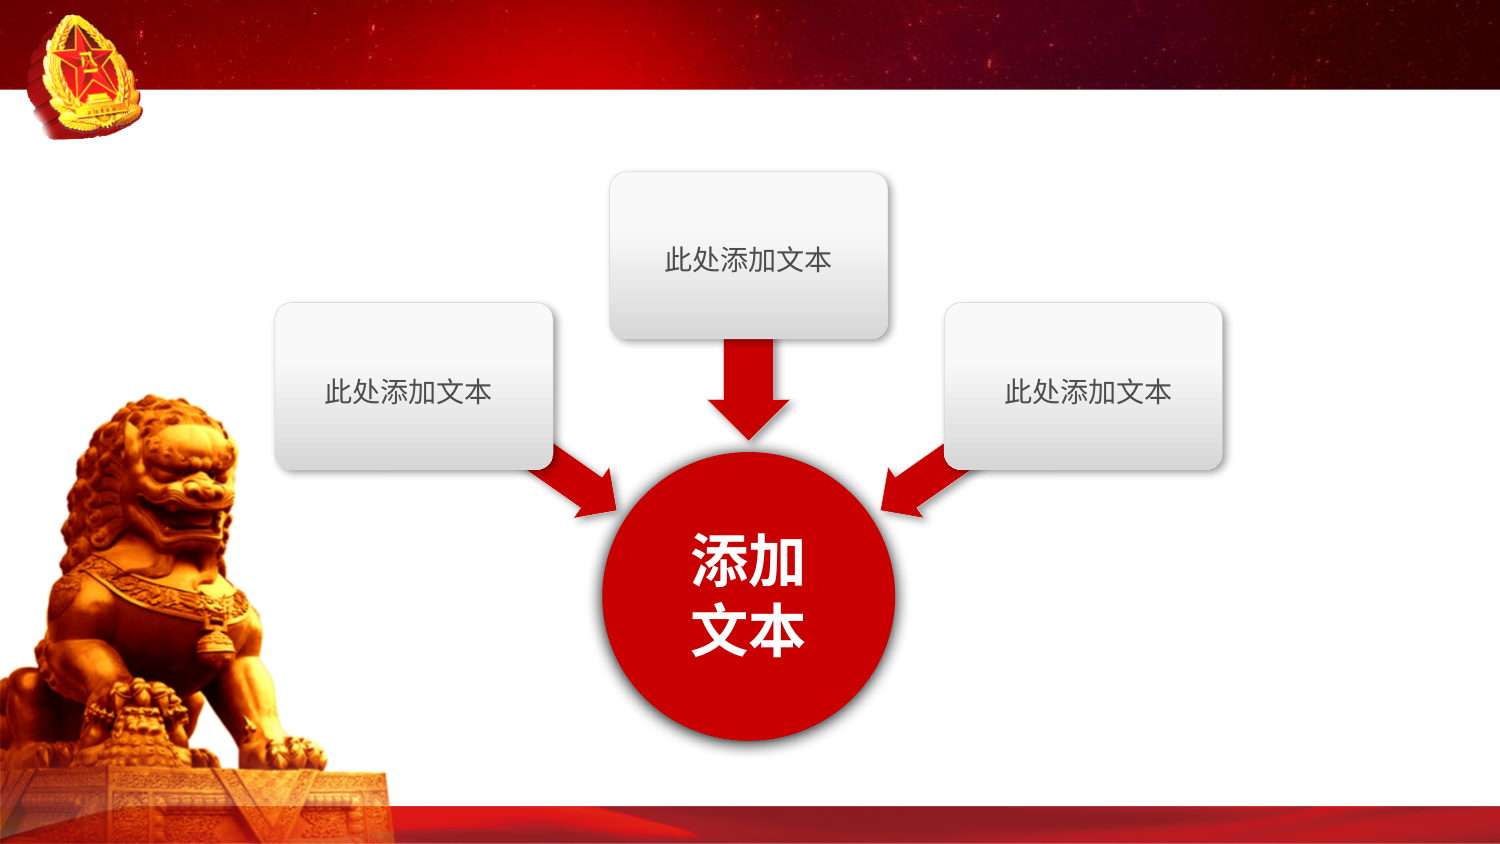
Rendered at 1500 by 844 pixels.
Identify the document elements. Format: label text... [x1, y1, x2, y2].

picture [0, 0, 1500, 140]
text_box [602, 452, 896, 741]
text_box 此处添加文本 [397, 360, 508, 416]
text_box [539, 449, 618, 519]
text_box [274, 302, 554, 470]
text_box [880, 444, 960, 519]
text_box 添加 文本 [675, 516, 822, 671]
text_box 此处添加文本 [989, 360, 1188, 416]
picture [0, 348, 1500, 844]
text_box 此处添加文本 [649, 228, 848, 284]
text_box [609, 171, 888, 339]
text_box [707, 349, 791, 442]
text_box [944, 302, 1223, 470]
